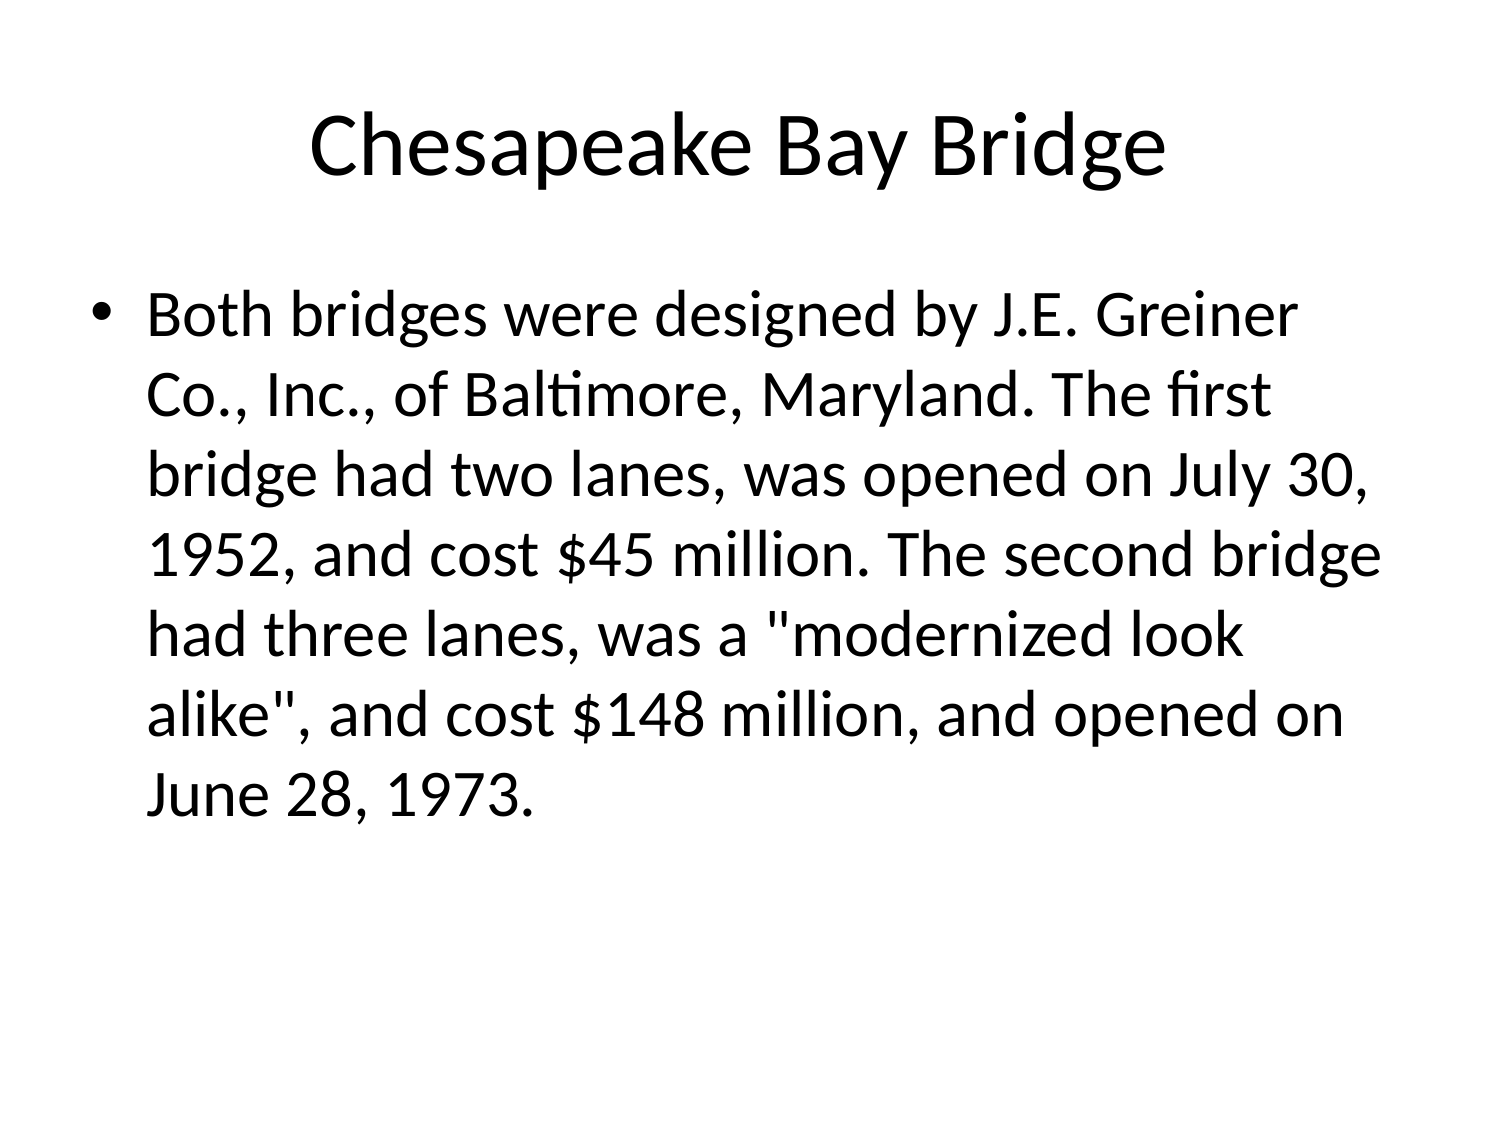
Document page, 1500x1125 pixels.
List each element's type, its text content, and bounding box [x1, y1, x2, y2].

list Both bridges were designed by J.E. Greiner Co., Inc., of Baltimore, Maryland. The first bridge had two lanes, was opened on July 30, 1952, and cost $45 million. The second bridge had three lanes, was a "modernized look alike", and cost $148 million, and opened on June 28, 1973. [75, 262, 1425, 1005]
title Chesapeake Bay Bridge [75, 45, 1425, 233]
